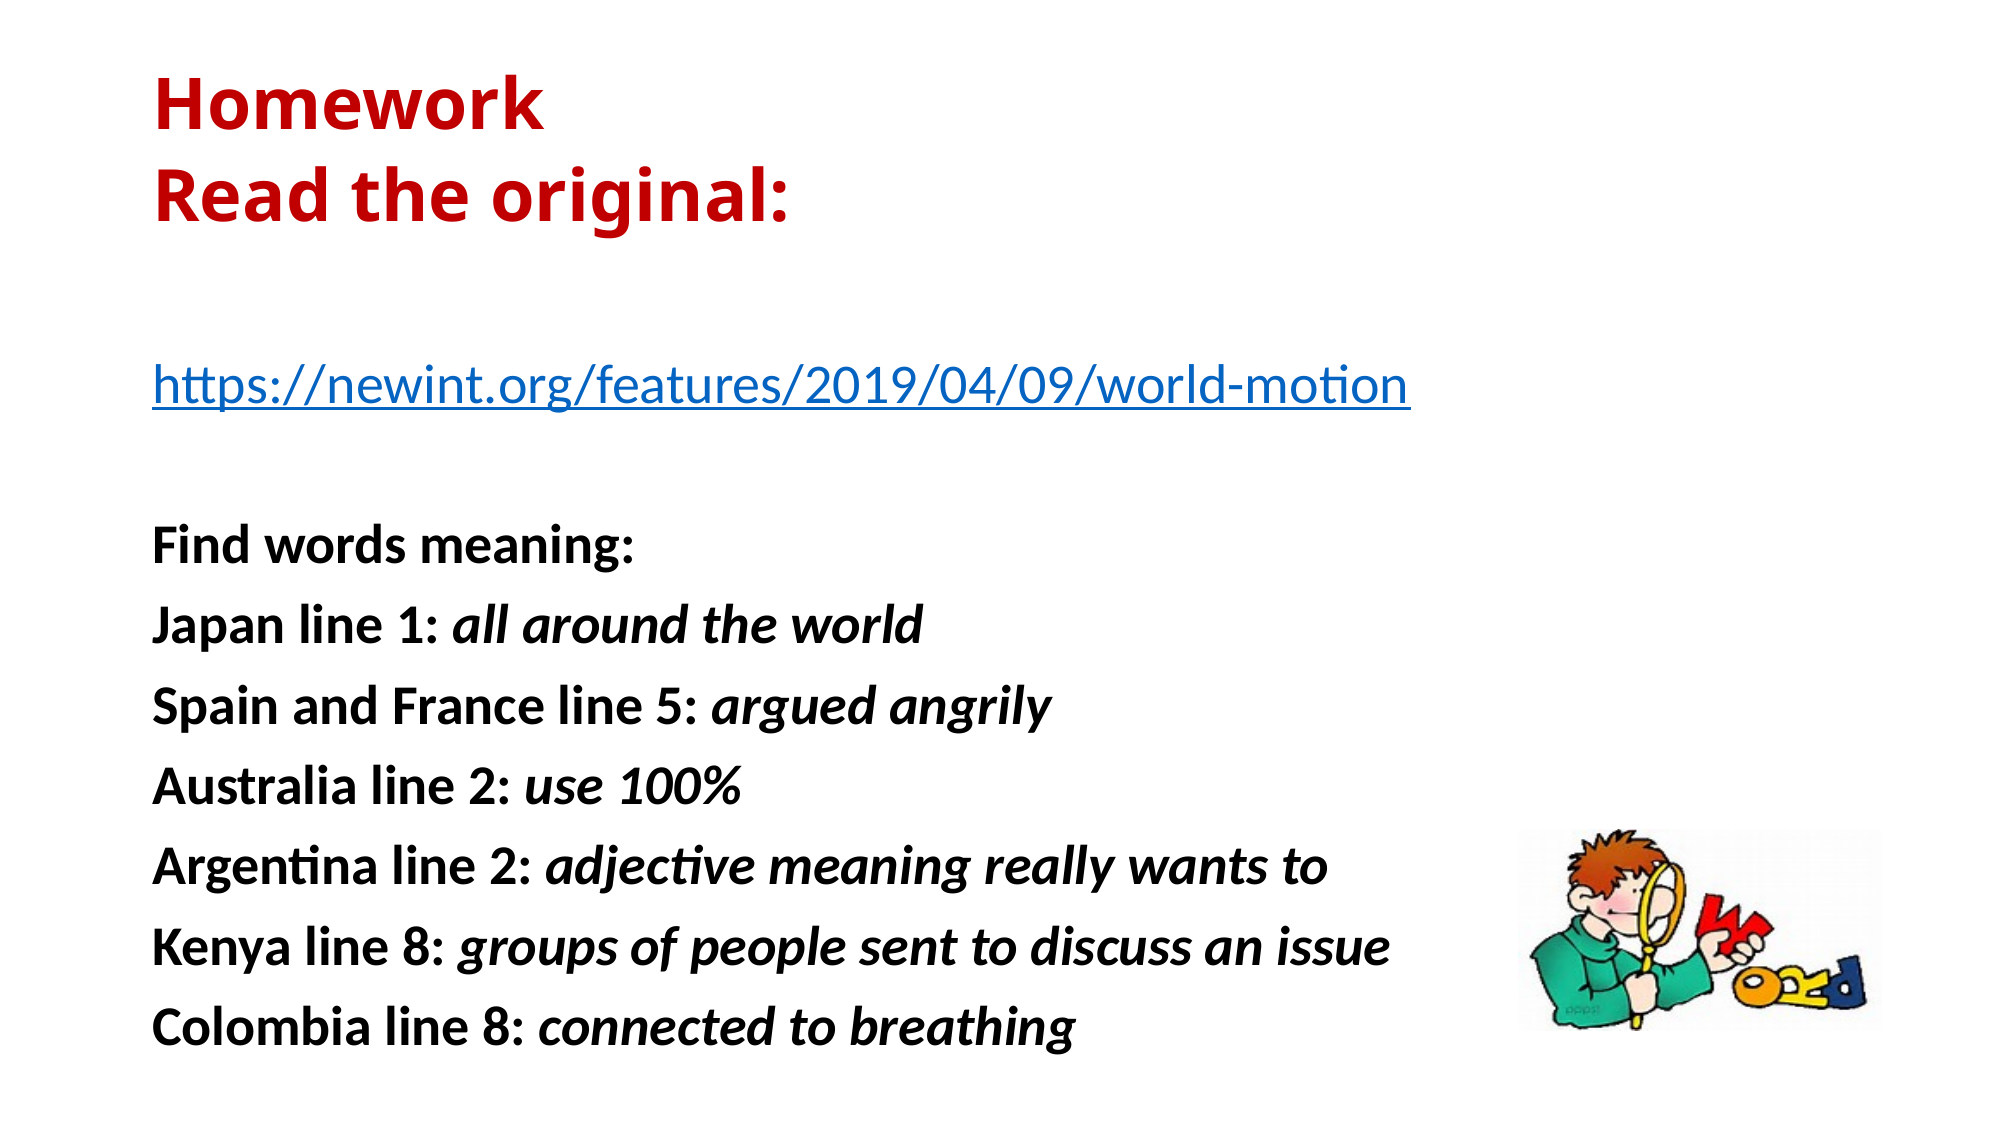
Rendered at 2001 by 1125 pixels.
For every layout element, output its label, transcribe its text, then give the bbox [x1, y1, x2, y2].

title Homework [137, 59, 1863, 152]
list Read the original: https://newint.org/features/2019/04/09/world-motion Find words meaning: Japan line 1: all around the world Spain and France line 5: argued angrily Australia line 2: use 100% Argentina line 2: adjective meaning really wants to Kenya line 8: groups of people sent to discuss an issue Colombia line 8: connected to breathing [137, 152, 1863, 1066]
picture [1518, 829, 1883, 1031]
